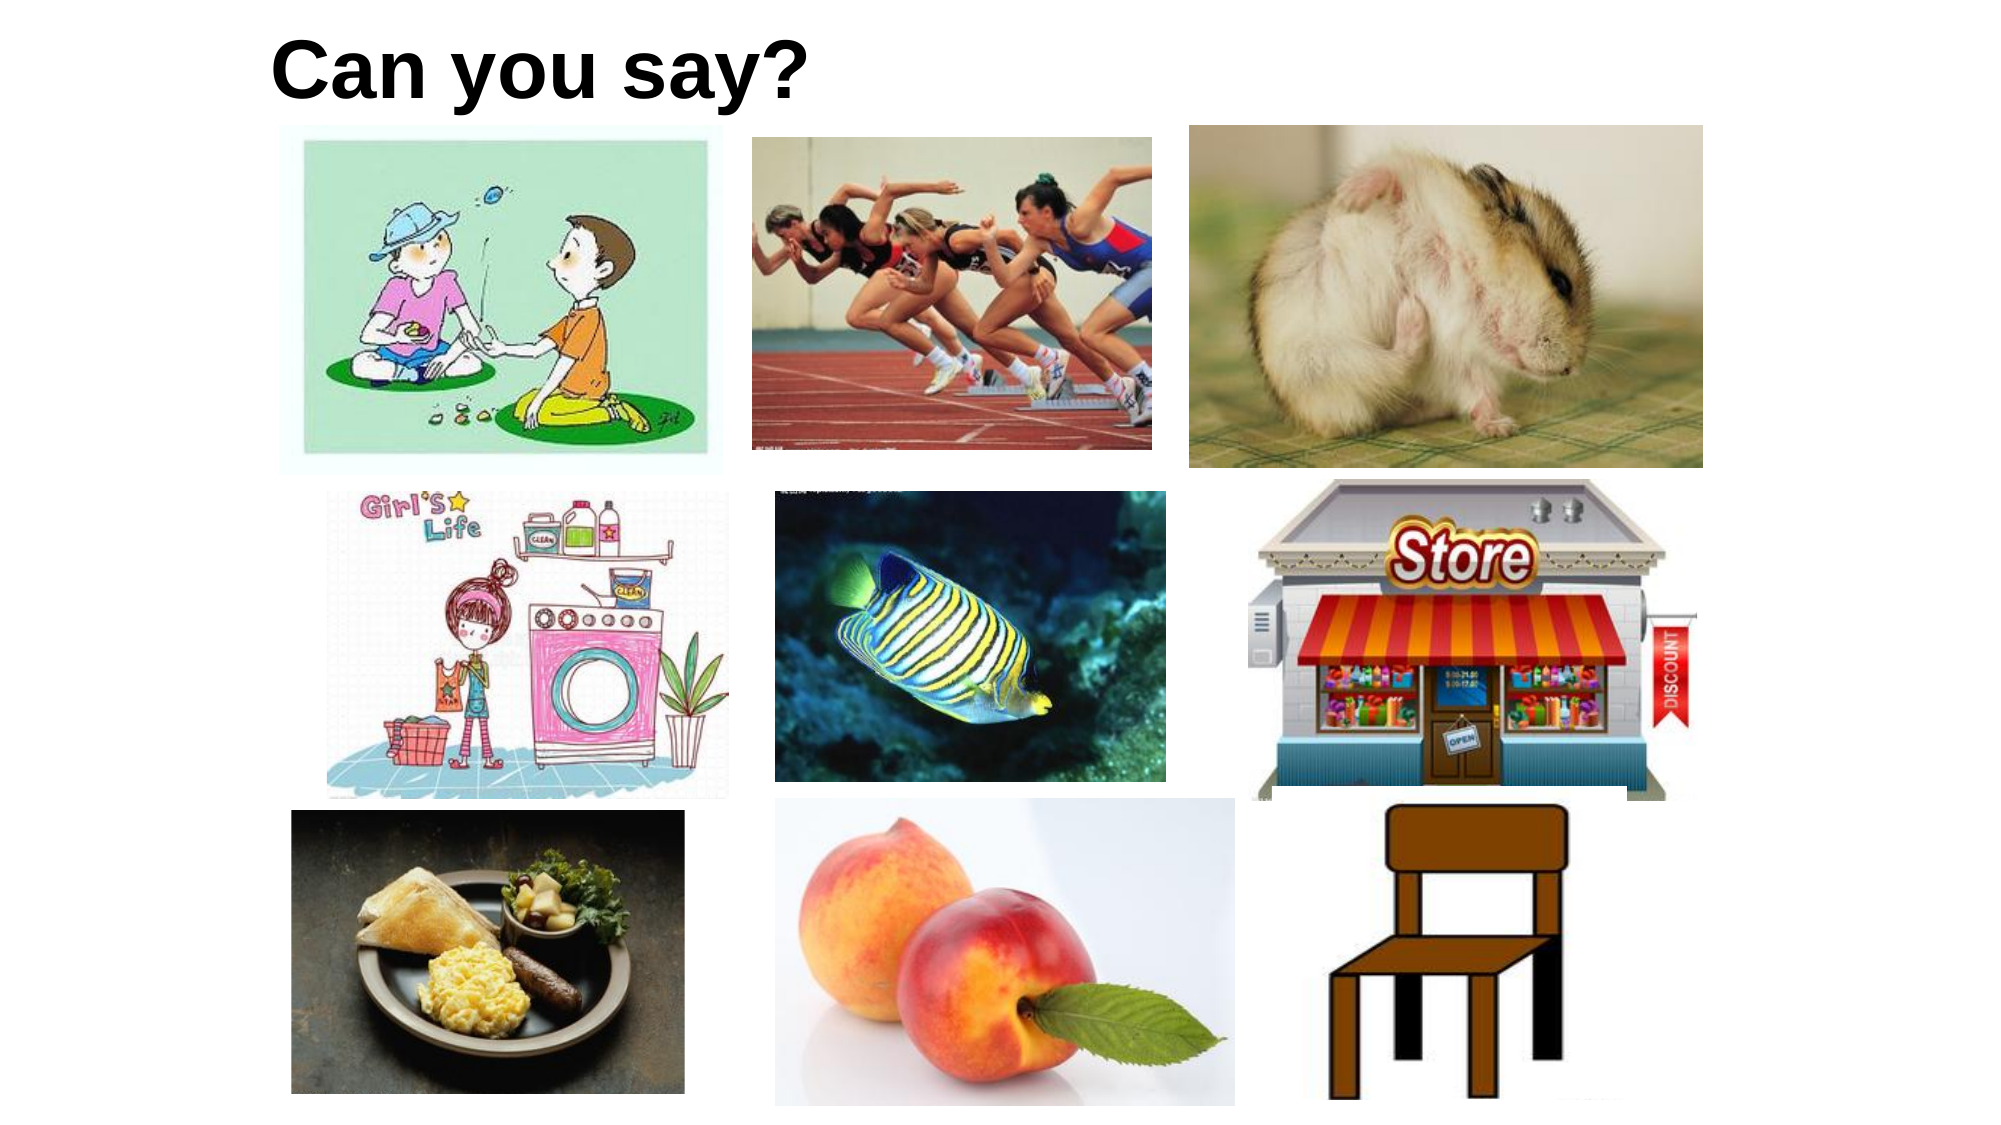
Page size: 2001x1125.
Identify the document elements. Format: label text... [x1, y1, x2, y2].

text_box Can you say? [256, 7, 894, 123]
picture [1188, 125, 1703, 468]
picture [751, 137, 1154, 450]
picture [1248, 479, 1698, 1100]
picture [279, 125, 723, 475]
picture [775, 491, 1166, 782]
picture [291, 810, 685, 1094]
picture [775, 798, 1235, 1106]
picture [326, 491, 732, 799]
